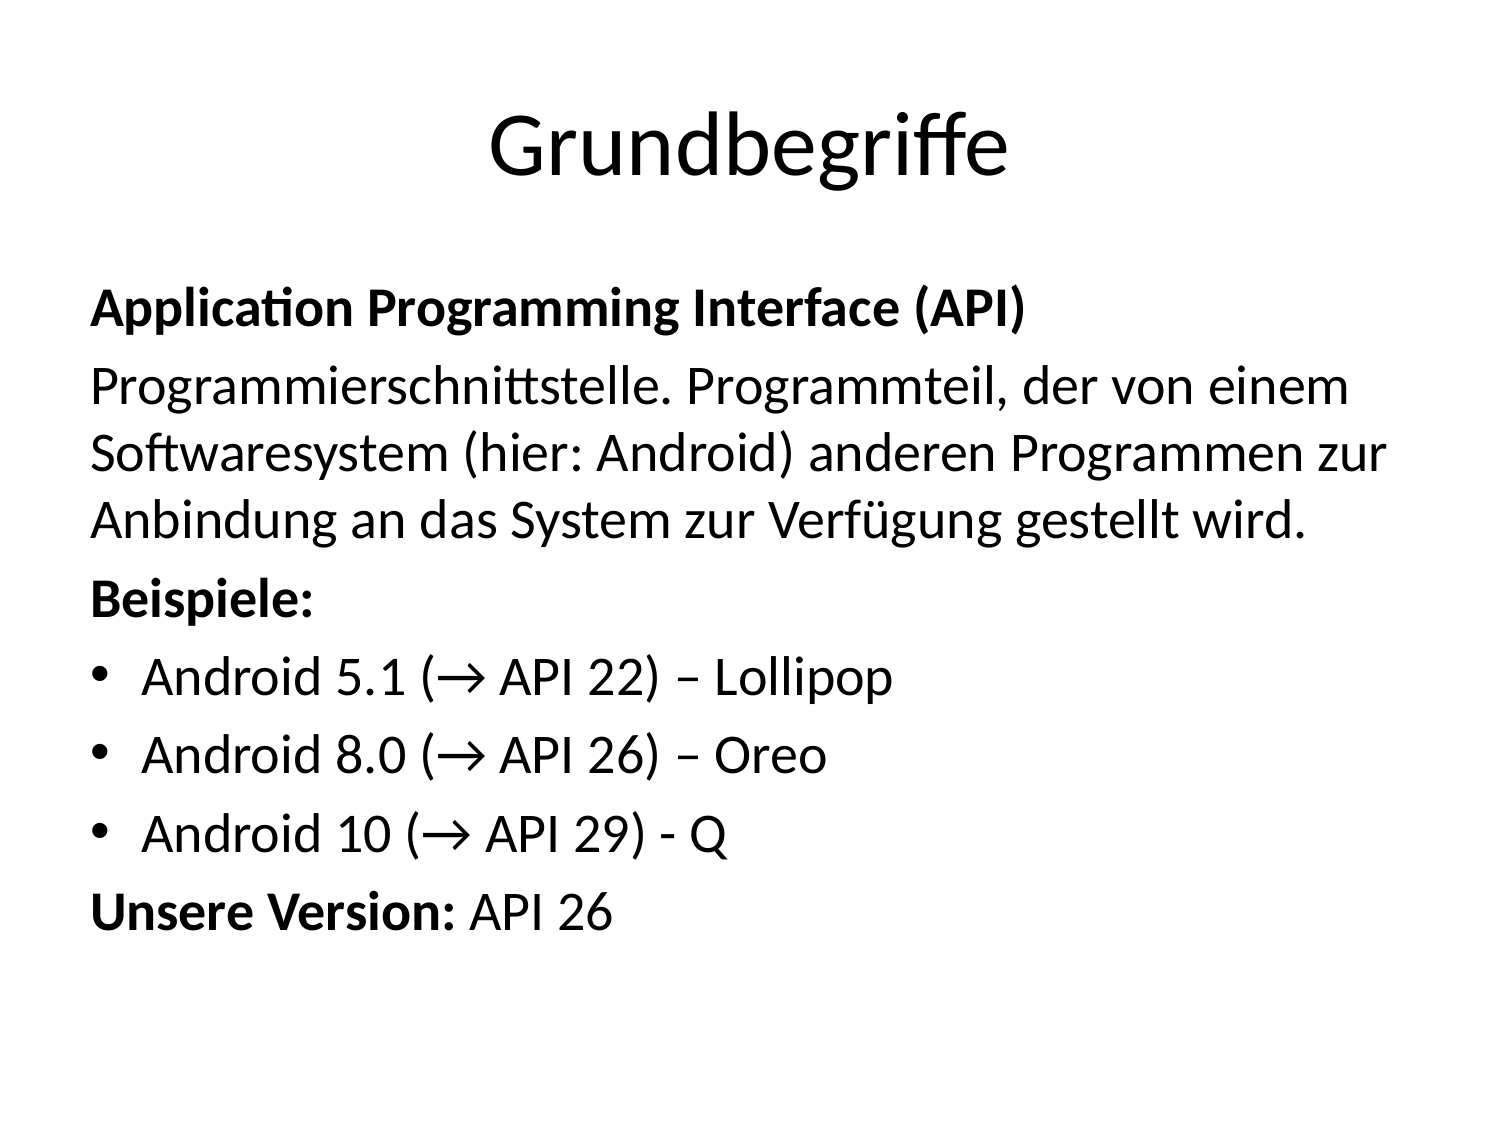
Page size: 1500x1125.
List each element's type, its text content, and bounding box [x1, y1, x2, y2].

title Grundbegriffe [75, 45, 1425, 233]
list Application Programming Interface (API) Programmierschnittstelle. Programmteil, der von einem Softwaresystem (hier: Android) anderen Programmen zur Anbindung an das System zur Verfügung gestellt wird. Beispiele: Android 5.1 (→ API 22) – Lollipop Android 8.0 (→ API 26) – Oreo Android 10 (→ API 29) - Q Unsere Version: API 26 [75, 262, 1425, 1005]
